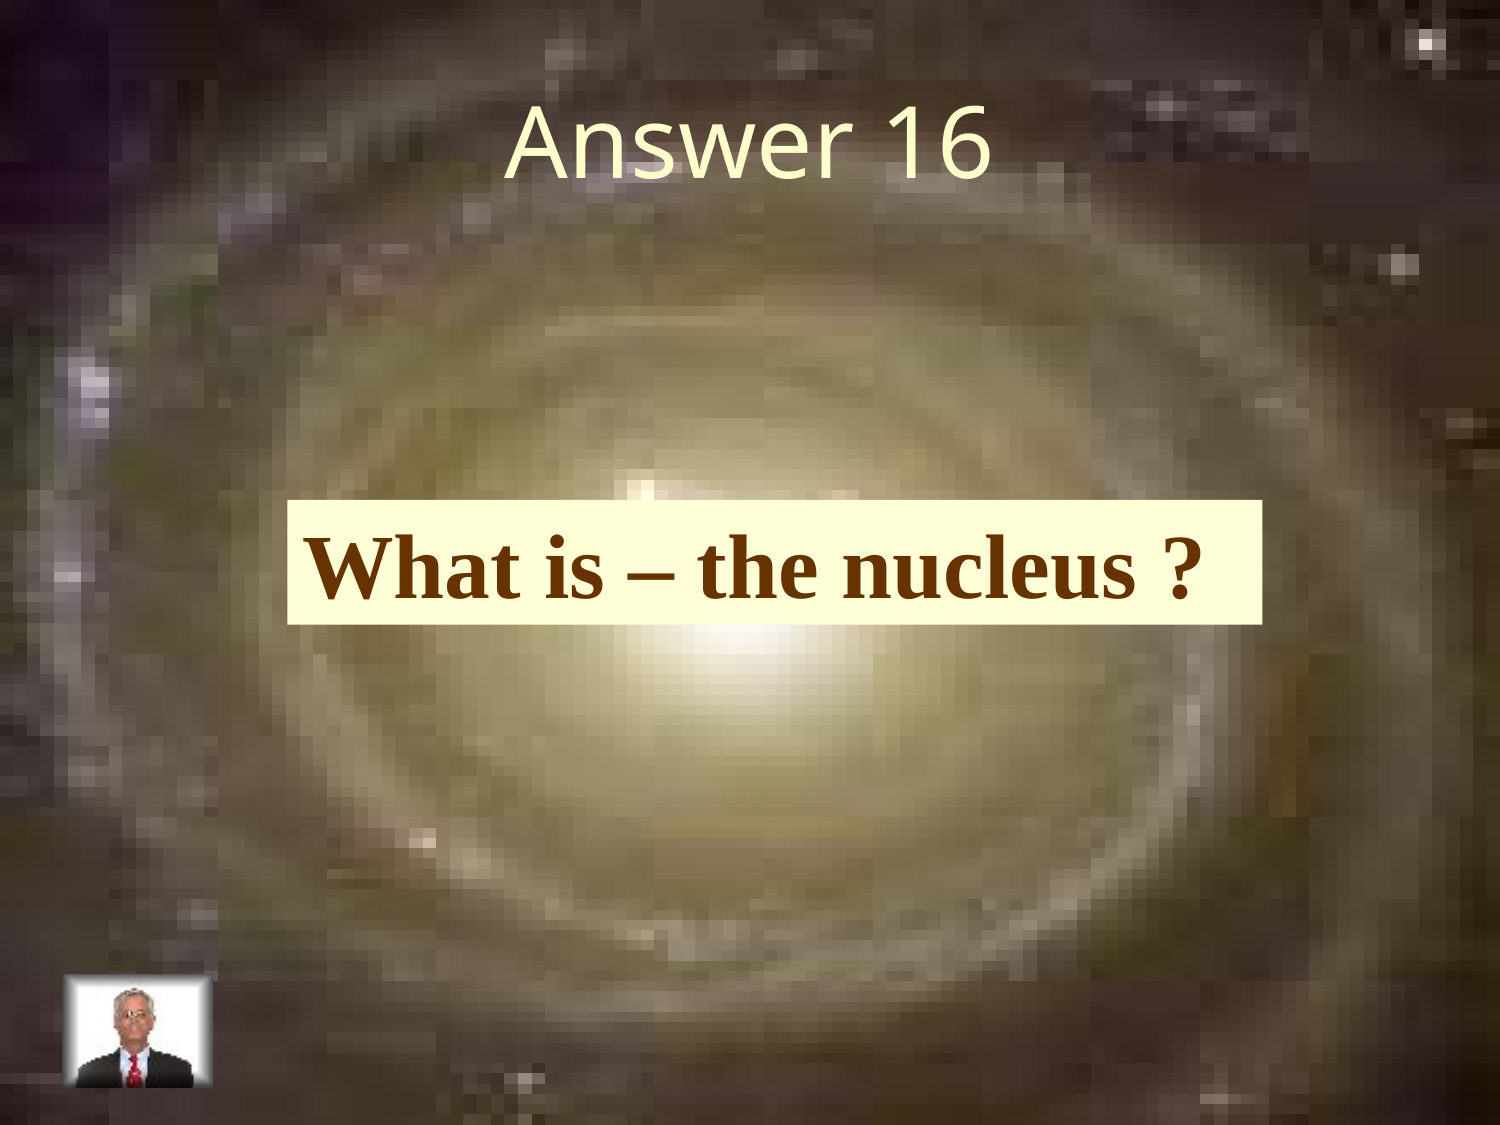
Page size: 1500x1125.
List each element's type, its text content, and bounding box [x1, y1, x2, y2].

text_box What is – the nucleus ? [287, 499, 1263, 625]
picture [0, 0, 1500, 1125]
title Answer 16 [74, 44, 1426, 233]
